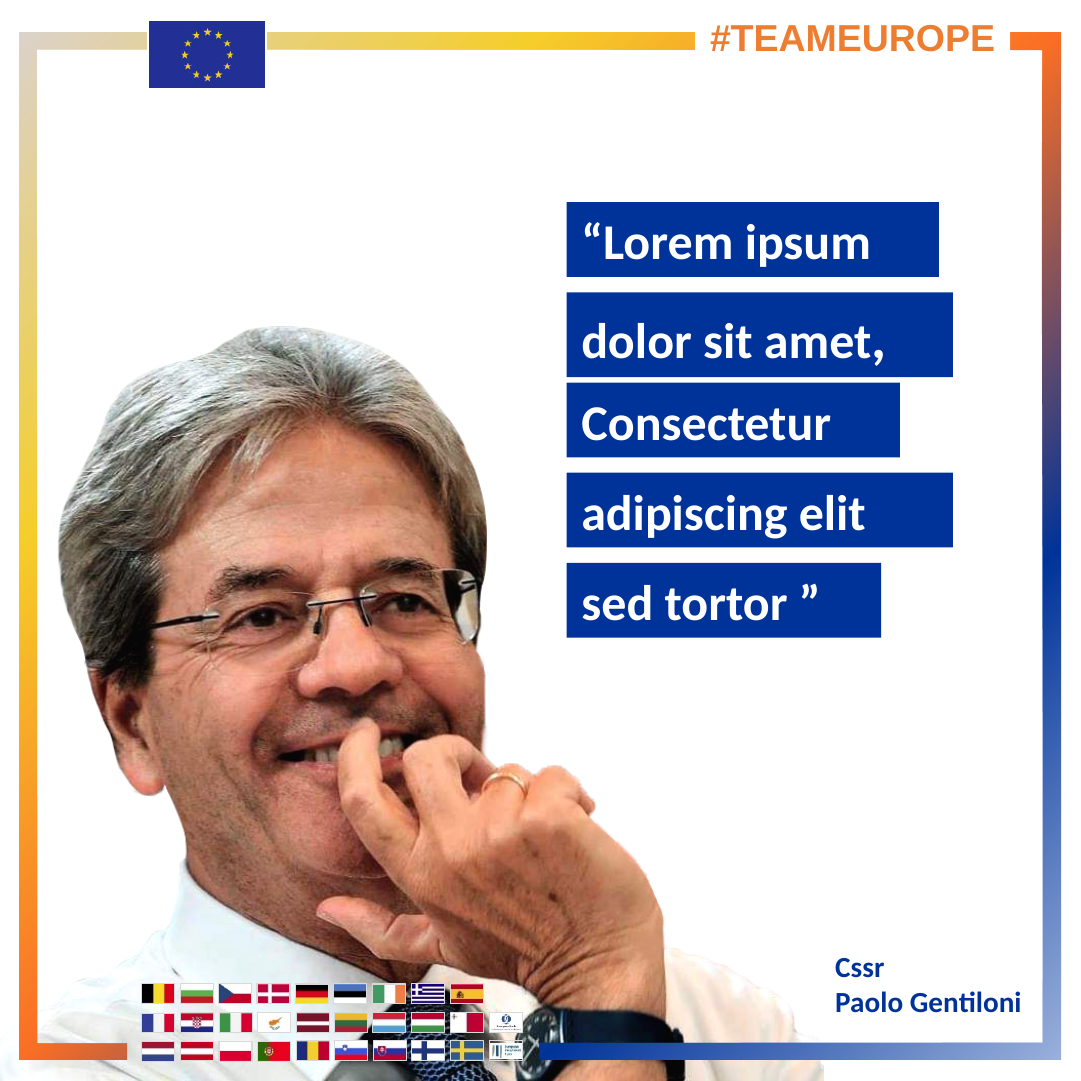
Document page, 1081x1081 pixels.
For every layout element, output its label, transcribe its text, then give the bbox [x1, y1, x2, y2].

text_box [142, 983, 522, 1061]
text_box “Lorem ipsum [566, 202, 939, 277]
picture [0, 32, 1062, 1081]
text_box Cssr Paolo Gentiloni [820, 940, 1081, 1026]
text_box adipiscing elit [566, 472, 953, 548]
text_box sed tortor ” [566, 562, 882, 638]
text_box Consectetur [566, 382, 900, 458]
picture [149, 21, 265, 88]
text_box dolor sit amet, [566, 292, 953, 378]
